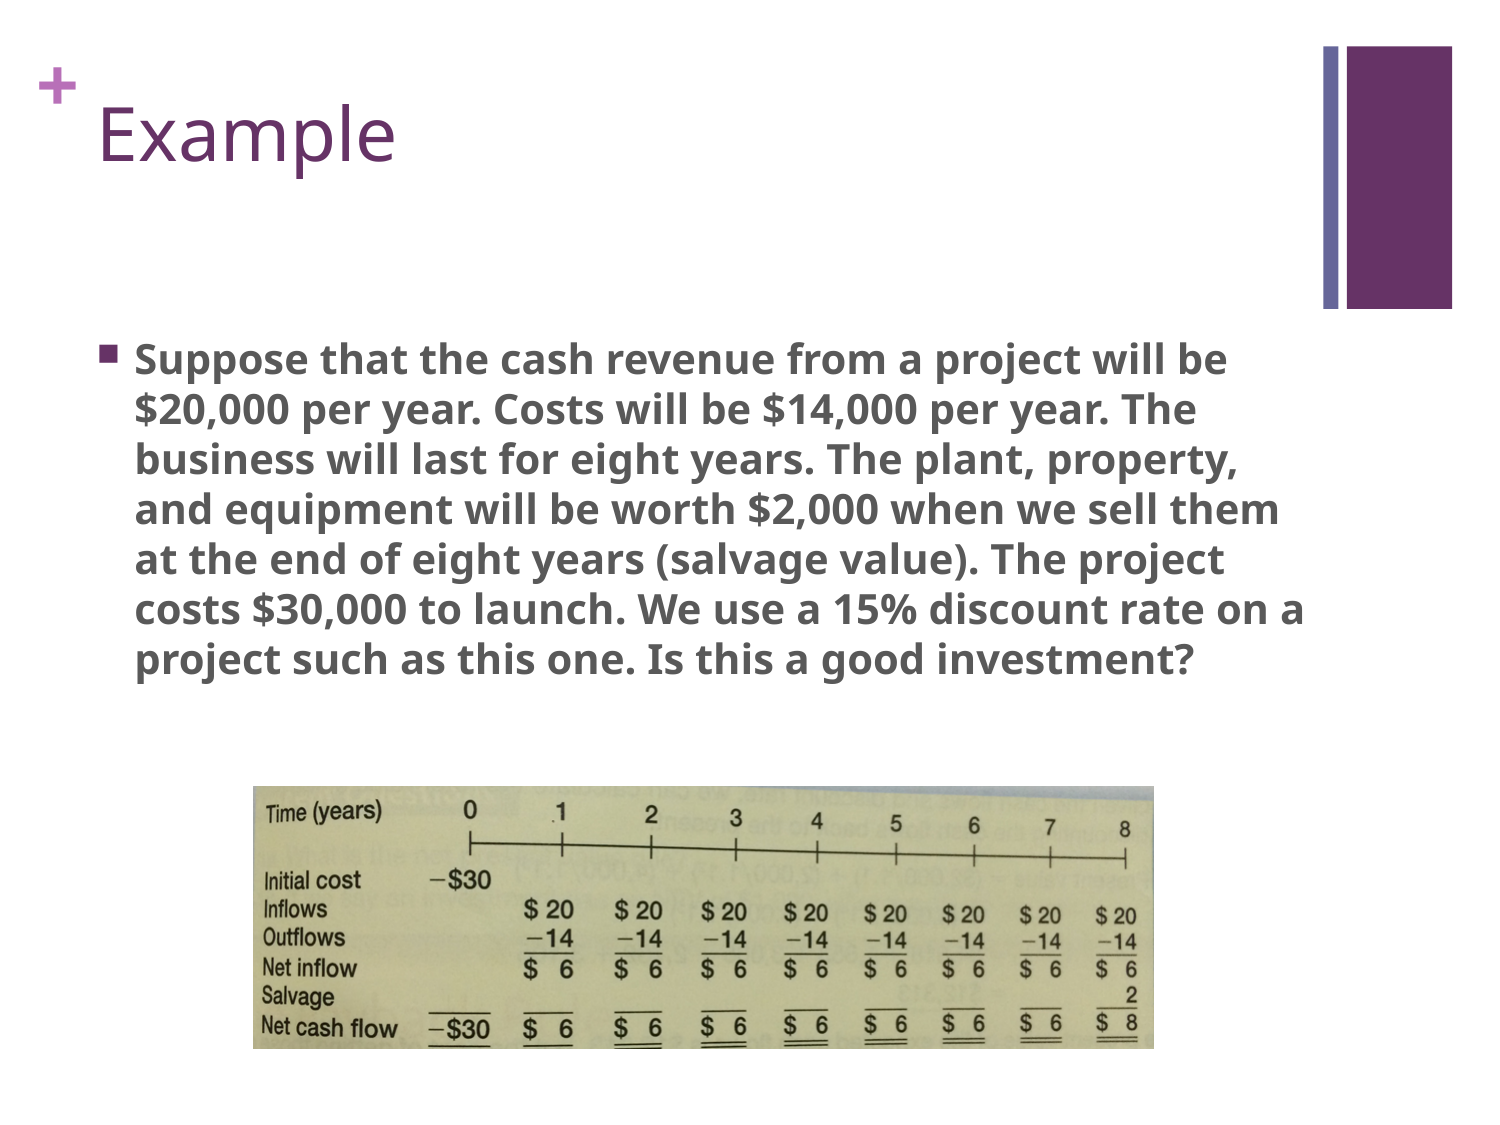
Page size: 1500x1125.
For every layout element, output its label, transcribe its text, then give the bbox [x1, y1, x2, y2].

list Suppose that the cash revenue from a project will be $20,000 per year. Costs will be $14,000 per year. The business will last for eight years. The plant, property, and equipment will be worth $2,000 when we sell them at the end of eight years (salvage value). The project costs $30,000 to launch. We use a 15% discount rate on a project such as this one. Is this a good investment? [81, 324, 1322, 1005]
title Example [81, 79, 1322, 263]
picture [253, 786, 1155, 1050]
